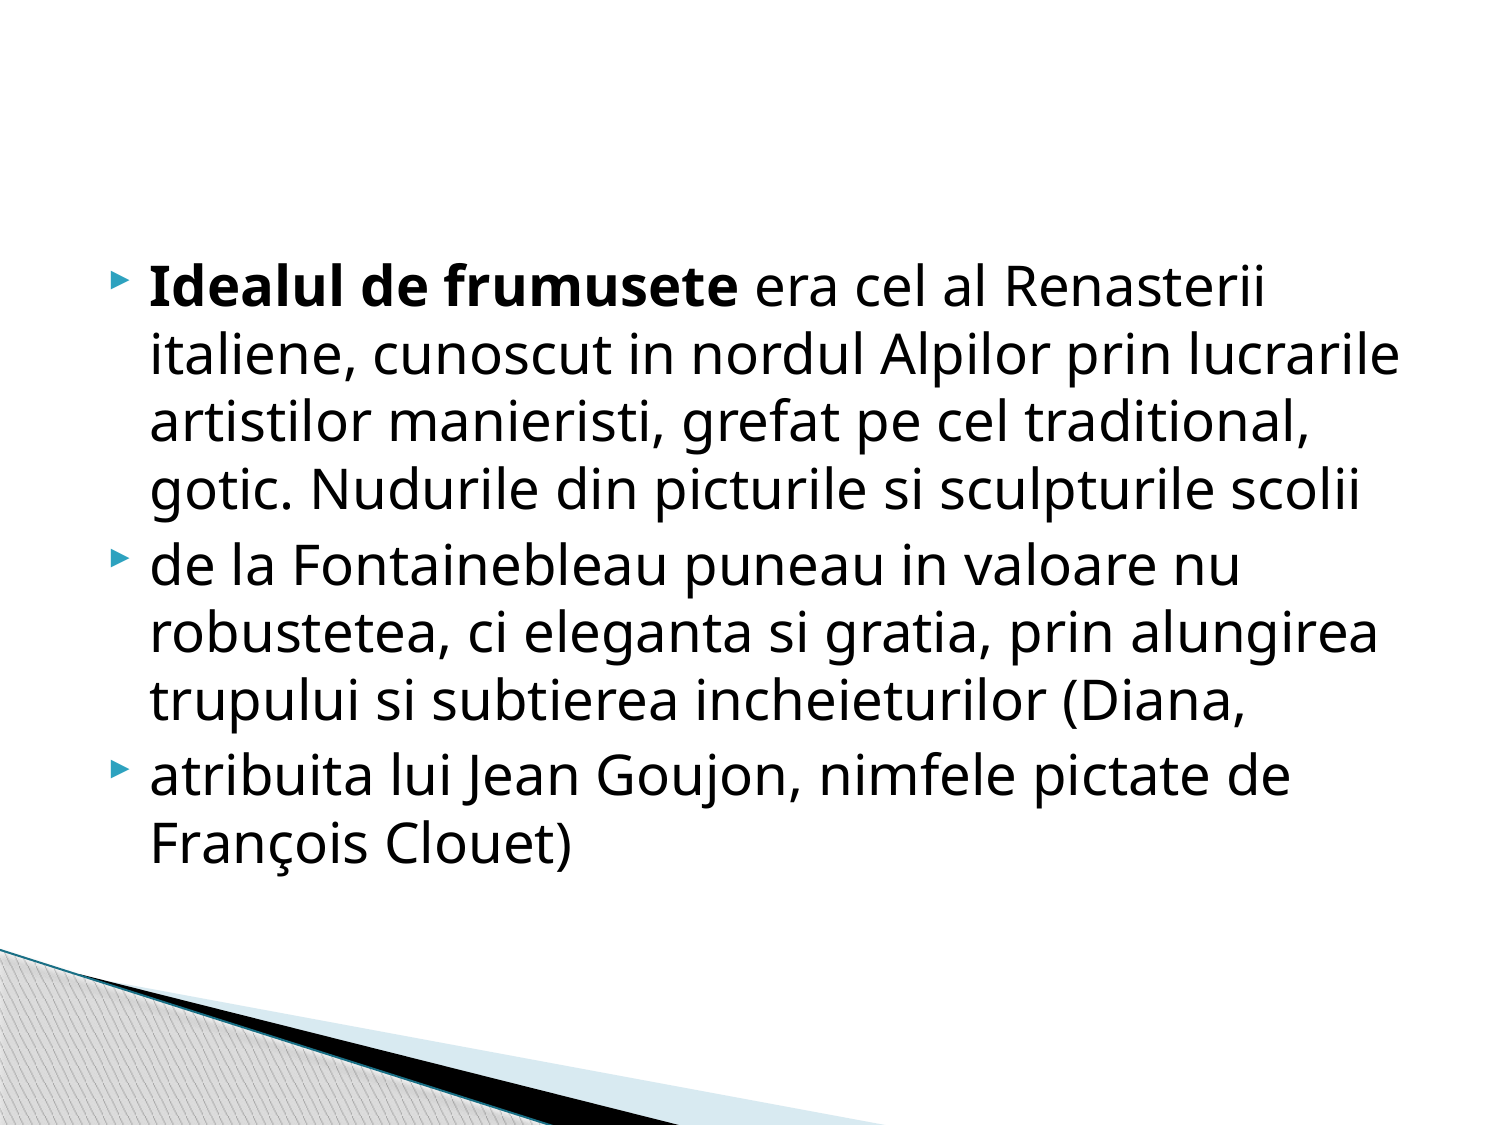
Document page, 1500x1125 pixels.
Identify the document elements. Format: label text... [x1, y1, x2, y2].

list Idealul de frumusete era cel al Renasterii italiene, cunoscut in nordul Alpilor prin lucrarile artistilor manieristi, grefat pe cel traditional, gotic. Nudurile din picturile si sculpturile scolii de la Fontainebleau puneau in valoare nu robustetea, ci eleganta si gratia, prin alungirea trupului si subtierea incheieturilor (Diana, atribuita lui Jean Goujon, nimfele pictate de François Clouet) [75, 243, 1425, 986]
